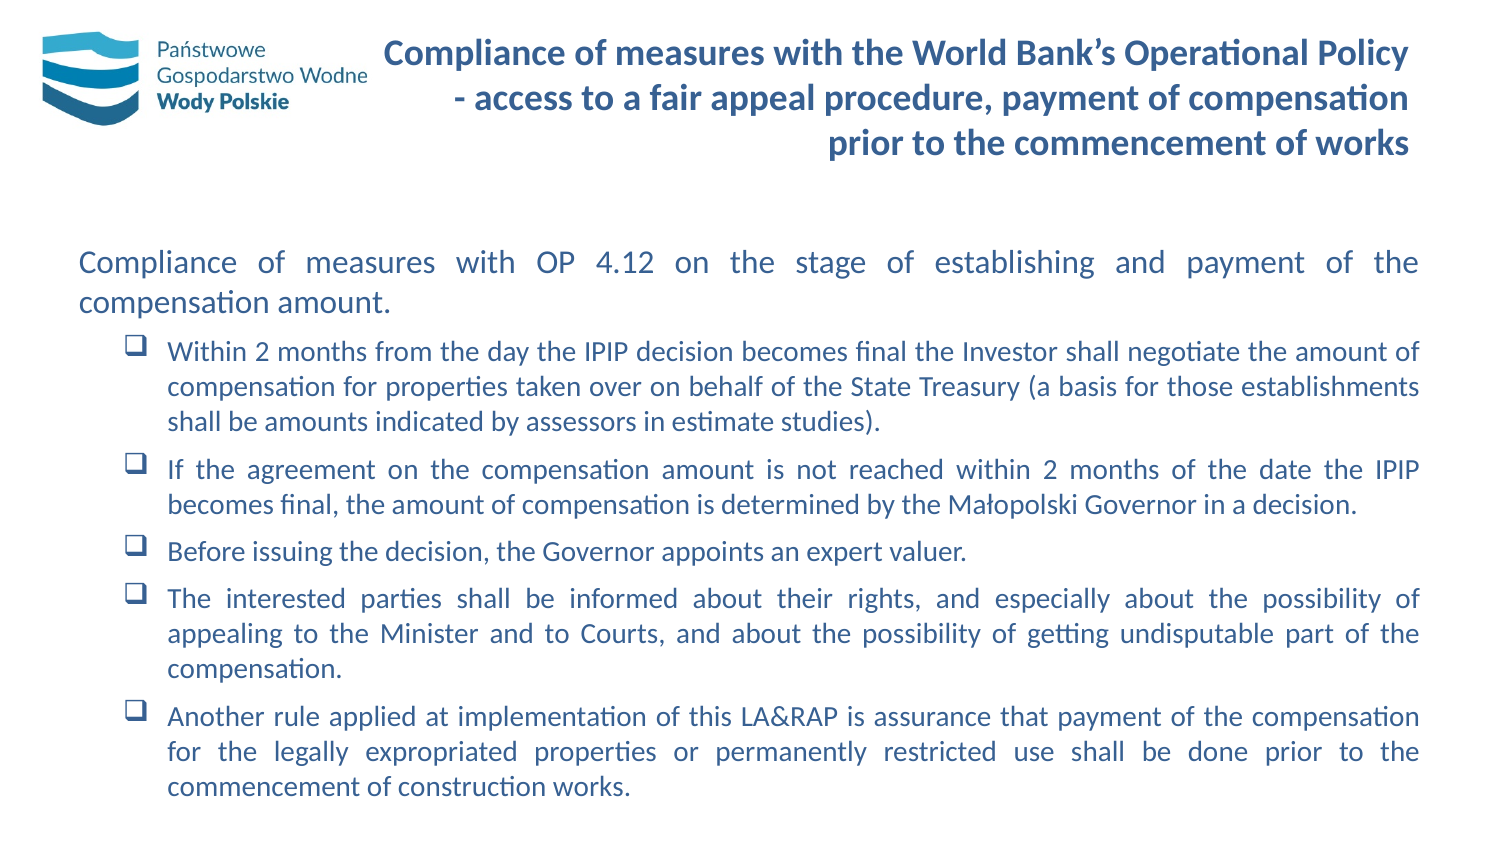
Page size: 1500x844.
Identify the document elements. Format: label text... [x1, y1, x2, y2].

picture [17, 8, 395, 151]
text_box Compliance of measures with OP 4.12 on the stage of establishing and payment of the compensation amount. Within 2 months from the day the IPIP decision becomes final the Investor shall negotiate the amount of compensation for properties taken over on behalf of the State Treasury (a basis for those establishments shall be amounts indicated by assessors in estimate studies). If the agreement on the compensation amount is not reached within 2 months of the date the IPIP becomes final, the amount of compensation is determined by the Małopolski Governor in a decision. Before issuing the decision, the Governor appoints an expert valuer. The interested parties shall be informed about their rights, and especially about the possibility of appealing to the Minister and to Courts, and about the possibility of getting undisputable part of the compensation. Another rule applied at implementation of this LA&RAP is assurance that payment of the compensation for the legally expropriated properties or permanently restricted use shall be done prior to the commencement of construction works. [64, 232, 1436, 810]
title Compliance of measures with the World Bank’s Operational Policy - access to a fair appeal procedure, payment of compensation prior to the commencement of works [360, 20, 1425, 90]
